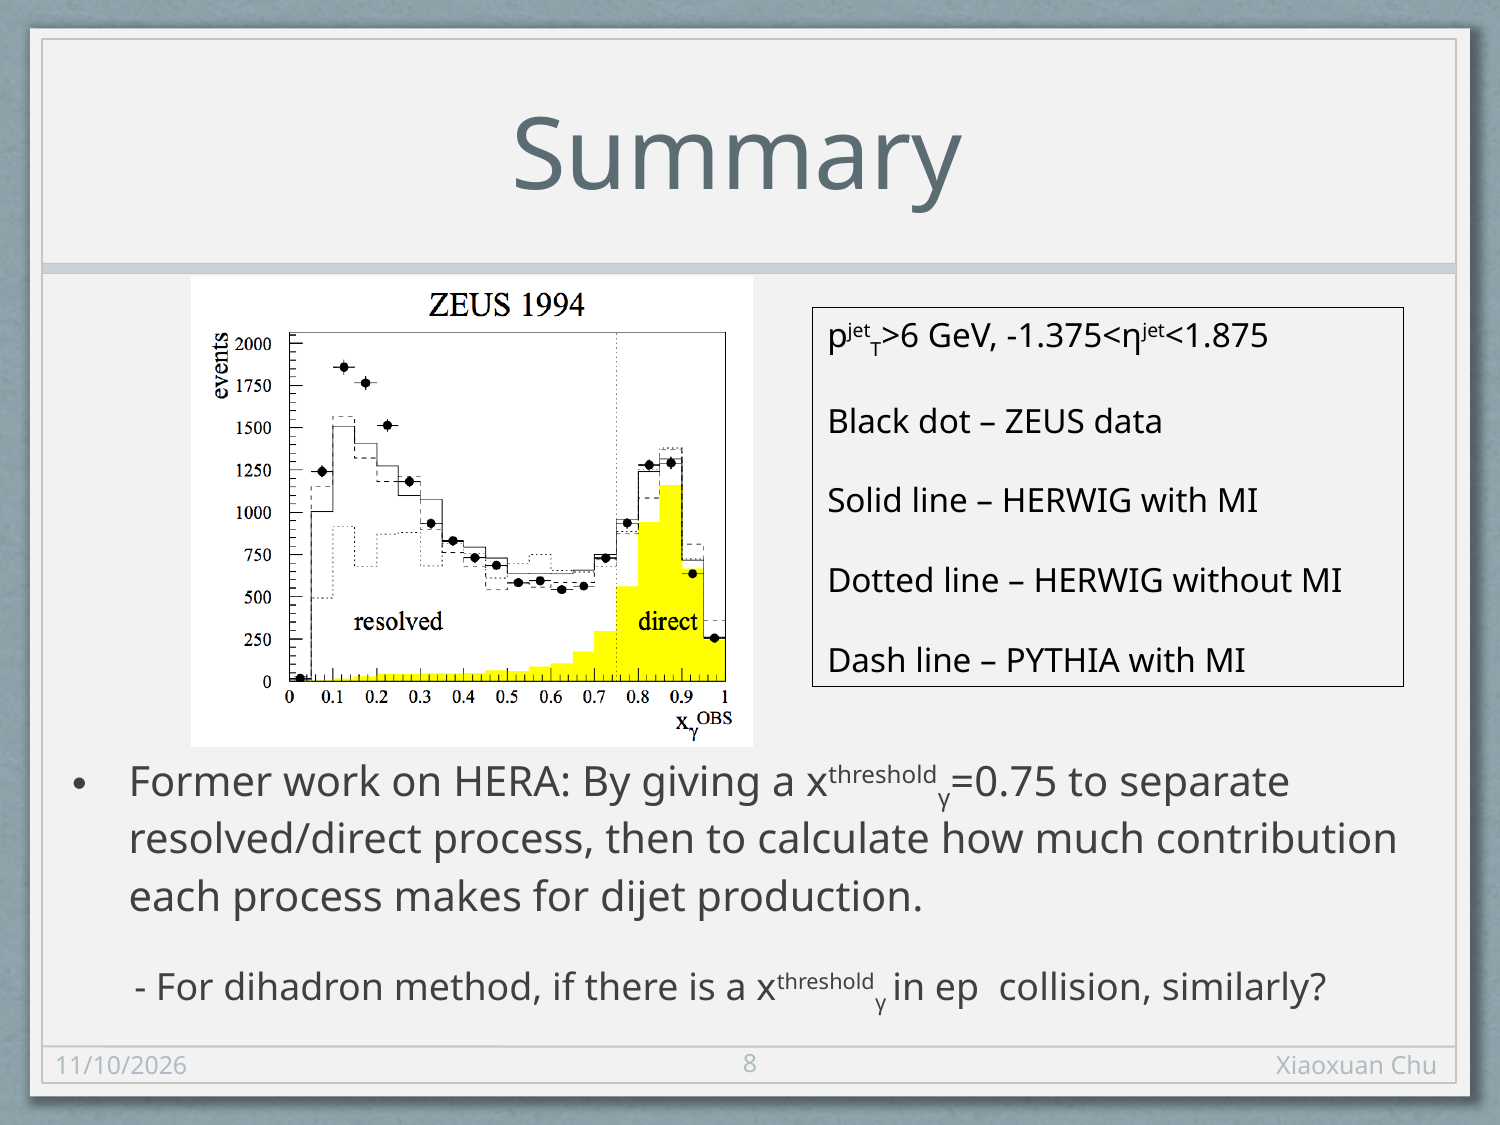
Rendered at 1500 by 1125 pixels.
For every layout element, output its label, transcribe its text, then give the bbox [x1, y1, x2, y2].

picture [190, 276, 754, 748]
title Summary [147, 40, 1353, 260]
text_box pjetT>6 GeV, -1.375<ηjet<1.875 Black dot – ZEUS data Solid line – HERWIG with MI Dotted line – HERWIG without MI Dash line – PYTHIA with MI [812, 307, 1404, 687]
footer Xiaoxuan Chu [977, 1045, 1453, 1088]
slide_number 8 [687, 1042, 813, 1088]
list Former work on HERA: By giving a xthresholdγ=0.75 to separate resolved/direct process, then to calculate how much contribution each process makes for dijet production. - For dihadron method, if there is a xthresholdγ in ep collision, similarly? [57, 747, 1453, 1043]
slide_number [39, 1045, 390, 1088]
